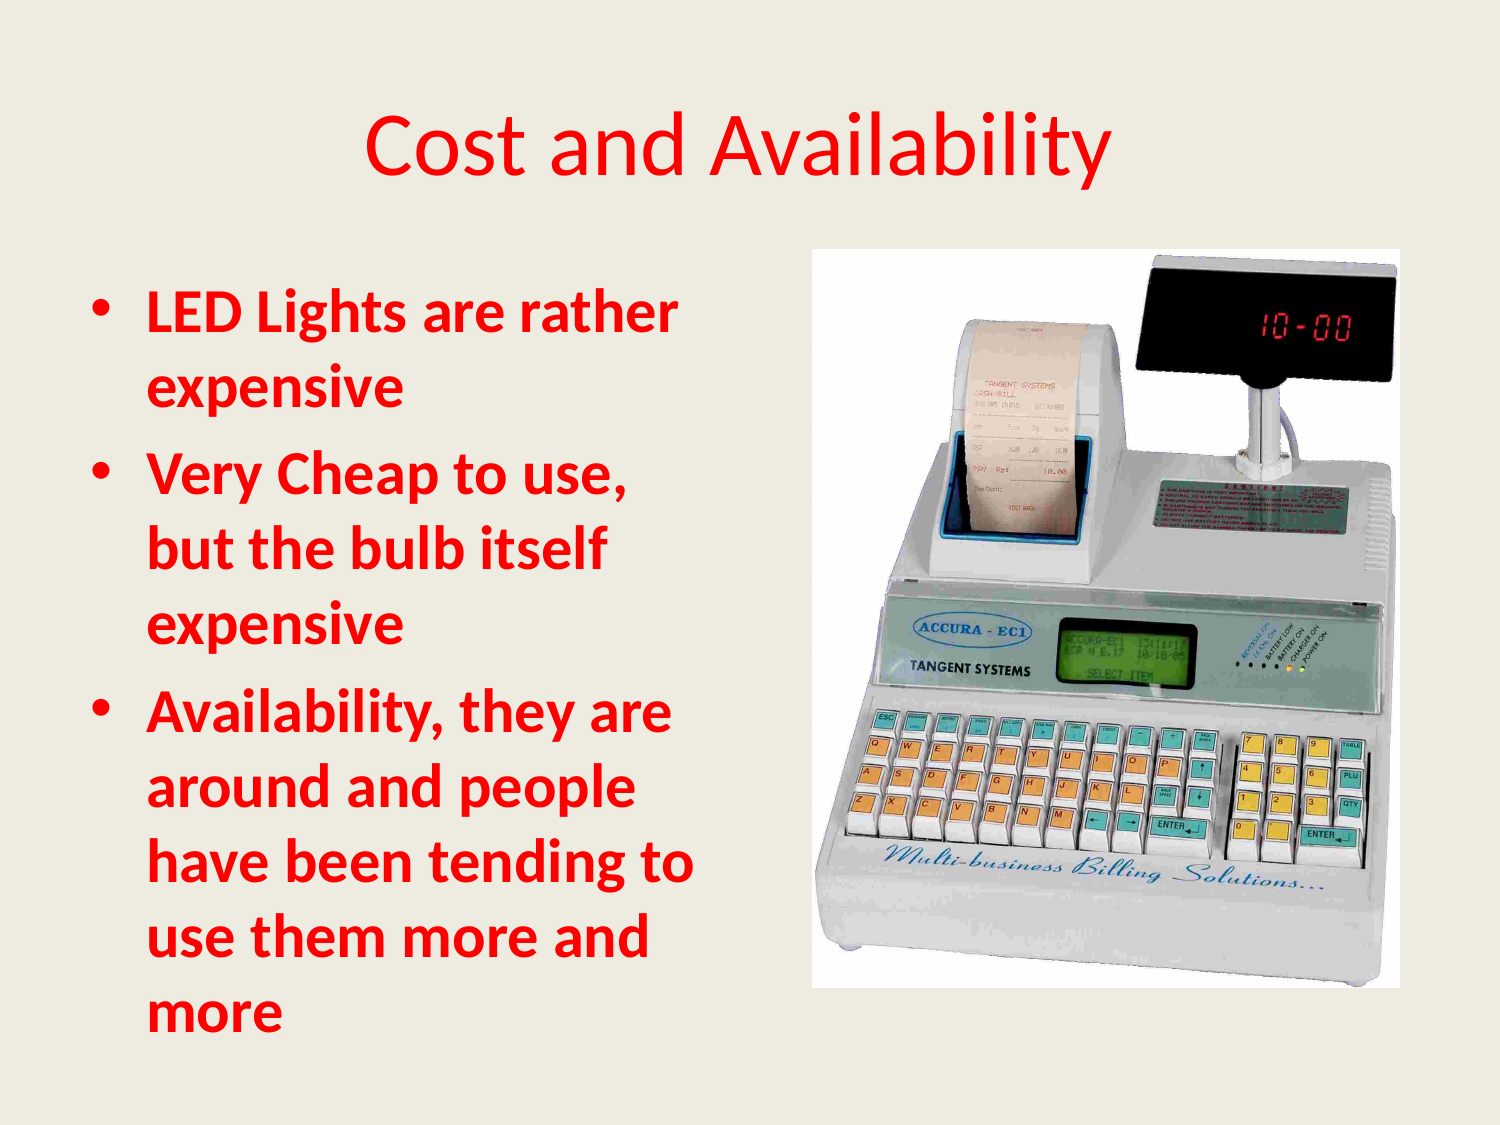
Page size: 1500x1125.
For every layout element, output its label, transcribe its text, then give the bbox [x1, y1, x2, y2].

title Cost and Availability [75, 45, 1425, 233]
list LED Lights are rather expensive Very Cheap to use, but the bulb itself expensive Availability, they are around and people have been tending to use them more and more [75, 262, 738, 1005]
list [812, 249, 1401, 988]
